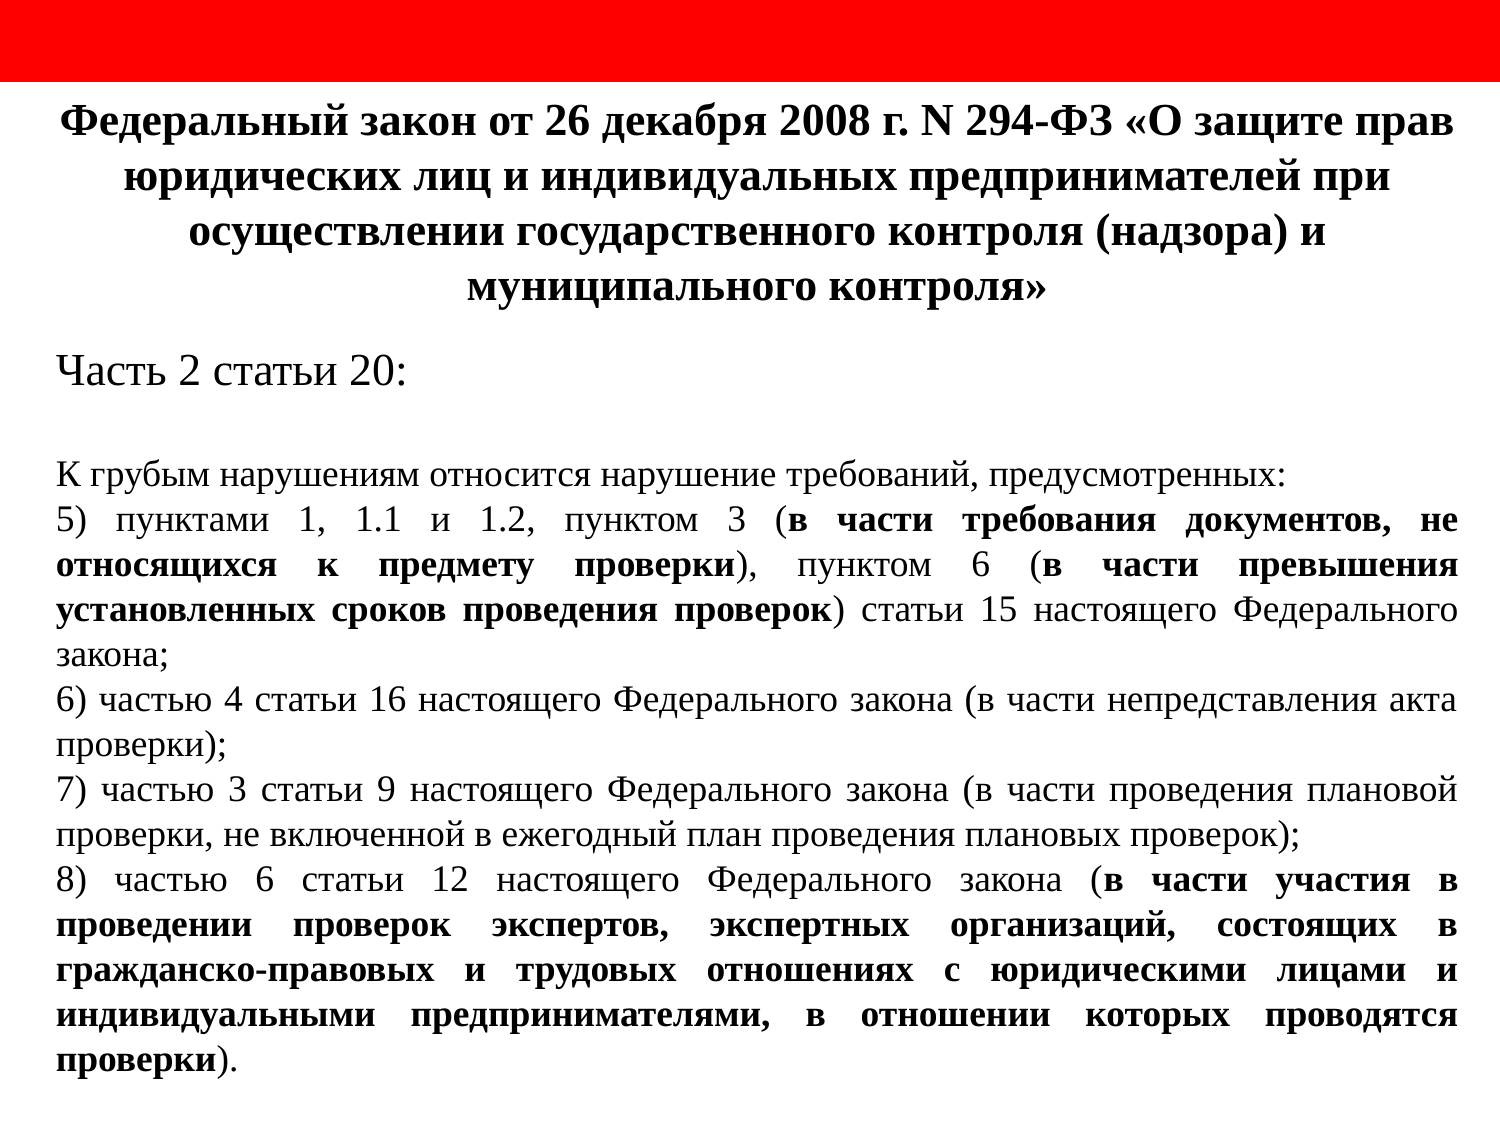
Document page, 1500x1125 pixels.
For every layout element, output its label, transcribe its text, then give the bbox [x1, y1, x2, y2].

text_box Часть 2 статьи 20: К грубым нарушениям относится нарушение требований, предусмотренных: 5) пунктами 1, 1.1 и 1.2, пунктом 3 (в части требования документов, не относящихся к предмету проверки), пунктом 6 (в части превышения установленных сроков проведения проверок) статьи 15 настоящего Федерального закона; 6) частью 4 статьи 16 настоящего Федерального закона (в части непредставления акта проверки); 7) частью 3 статьи 9 настоящего Федерального закона (в части проведения плановой проверки, не включенной в ежегодный план проведения плановых проверок); 8) частью 6 статьи 12 настоящего Федерального закона (в части участия в проведении проверок экспертов, экспертных организаций, состоящих в гражданско-правовых и трудовых отношениях с юридическими лицами и индивидуальными предпринимателями, в отношении которых проводятся проверки). [41, 332, 1474, 1087]
text_box Федеральный закон от 26 декабря 2008 г. N 294-ФЗ «О защите прав юридических лиц и индивидуальных предпринимателей при осуществлении государственного контроля (надзора) и муниципального контроля» [41, 84, 1474, 208]
text_box [0, 0, 1500, 84]
